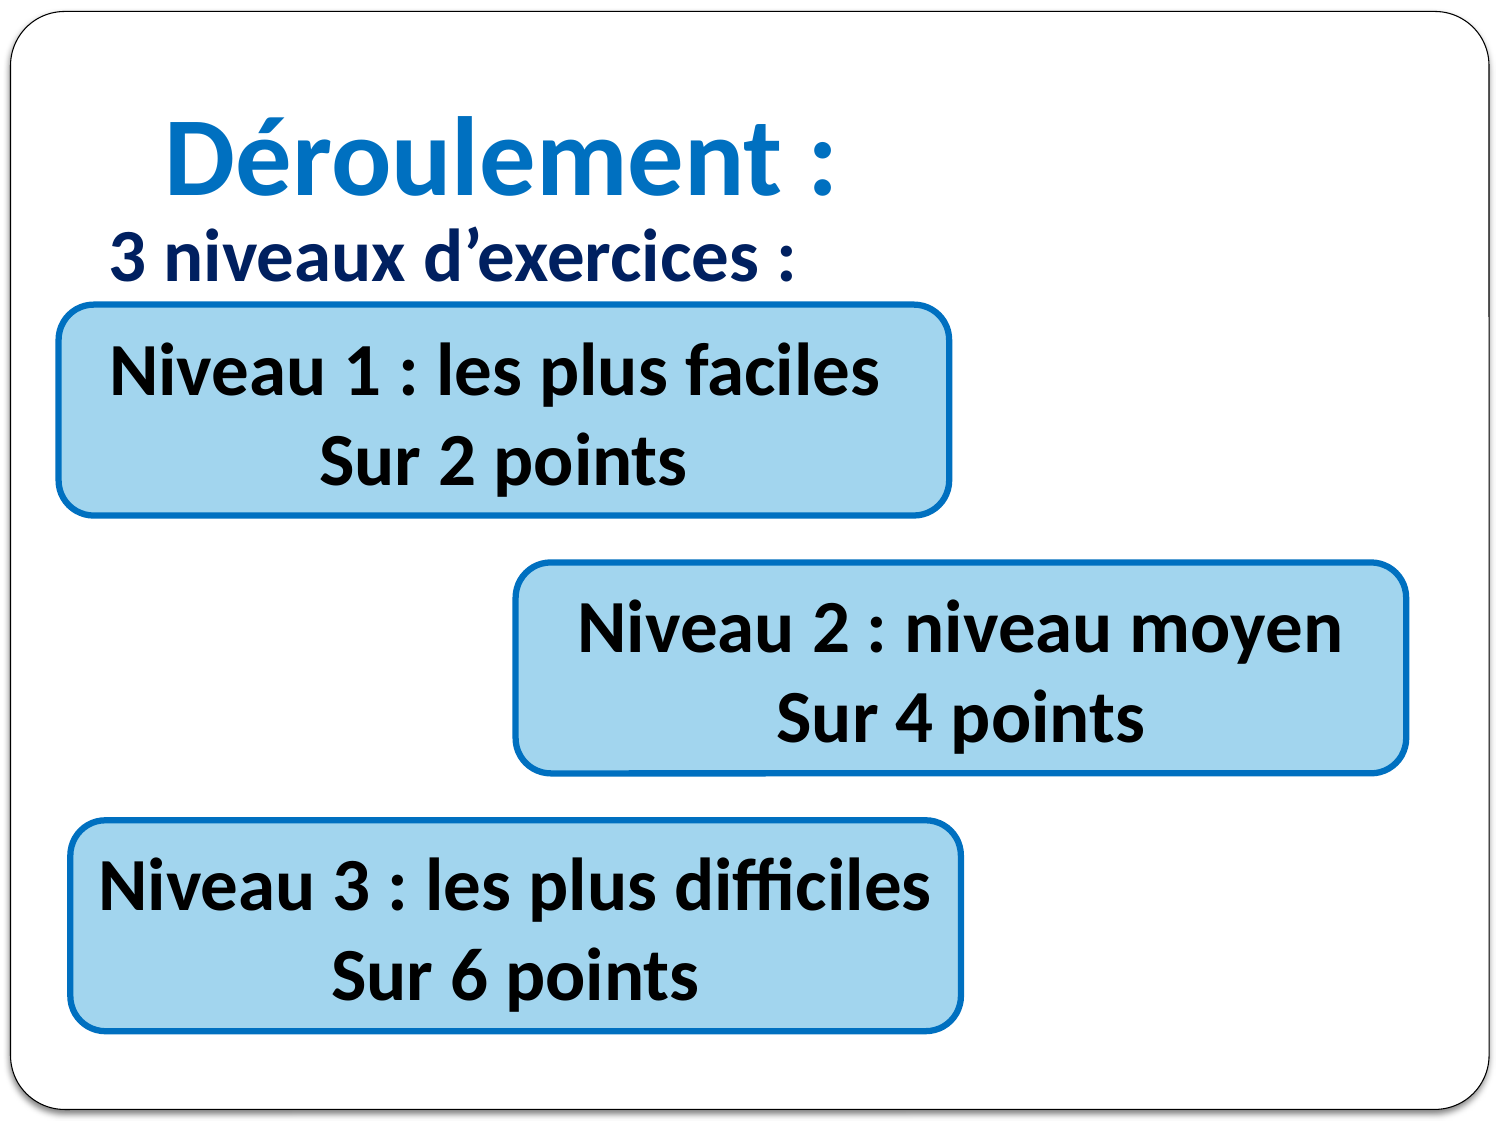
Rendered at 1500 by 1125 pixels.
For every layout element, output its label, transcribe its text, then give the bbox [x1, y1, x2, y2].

title Déroulement : [150, 45, 1425, 233]
text_box Niveau 1 : les plus faciles Sur 2 points [57, 303, 951, 517]
text_box Niveau 2 : niveau moyen Sur 4 points [514, 561, 1408, 775]
text_box Niveau 3 : les plus difficiles Sur 6 points [69, 819, 962, 1033]
list 3 niveaux d’exercices : [93, 199, 1369, 352]
